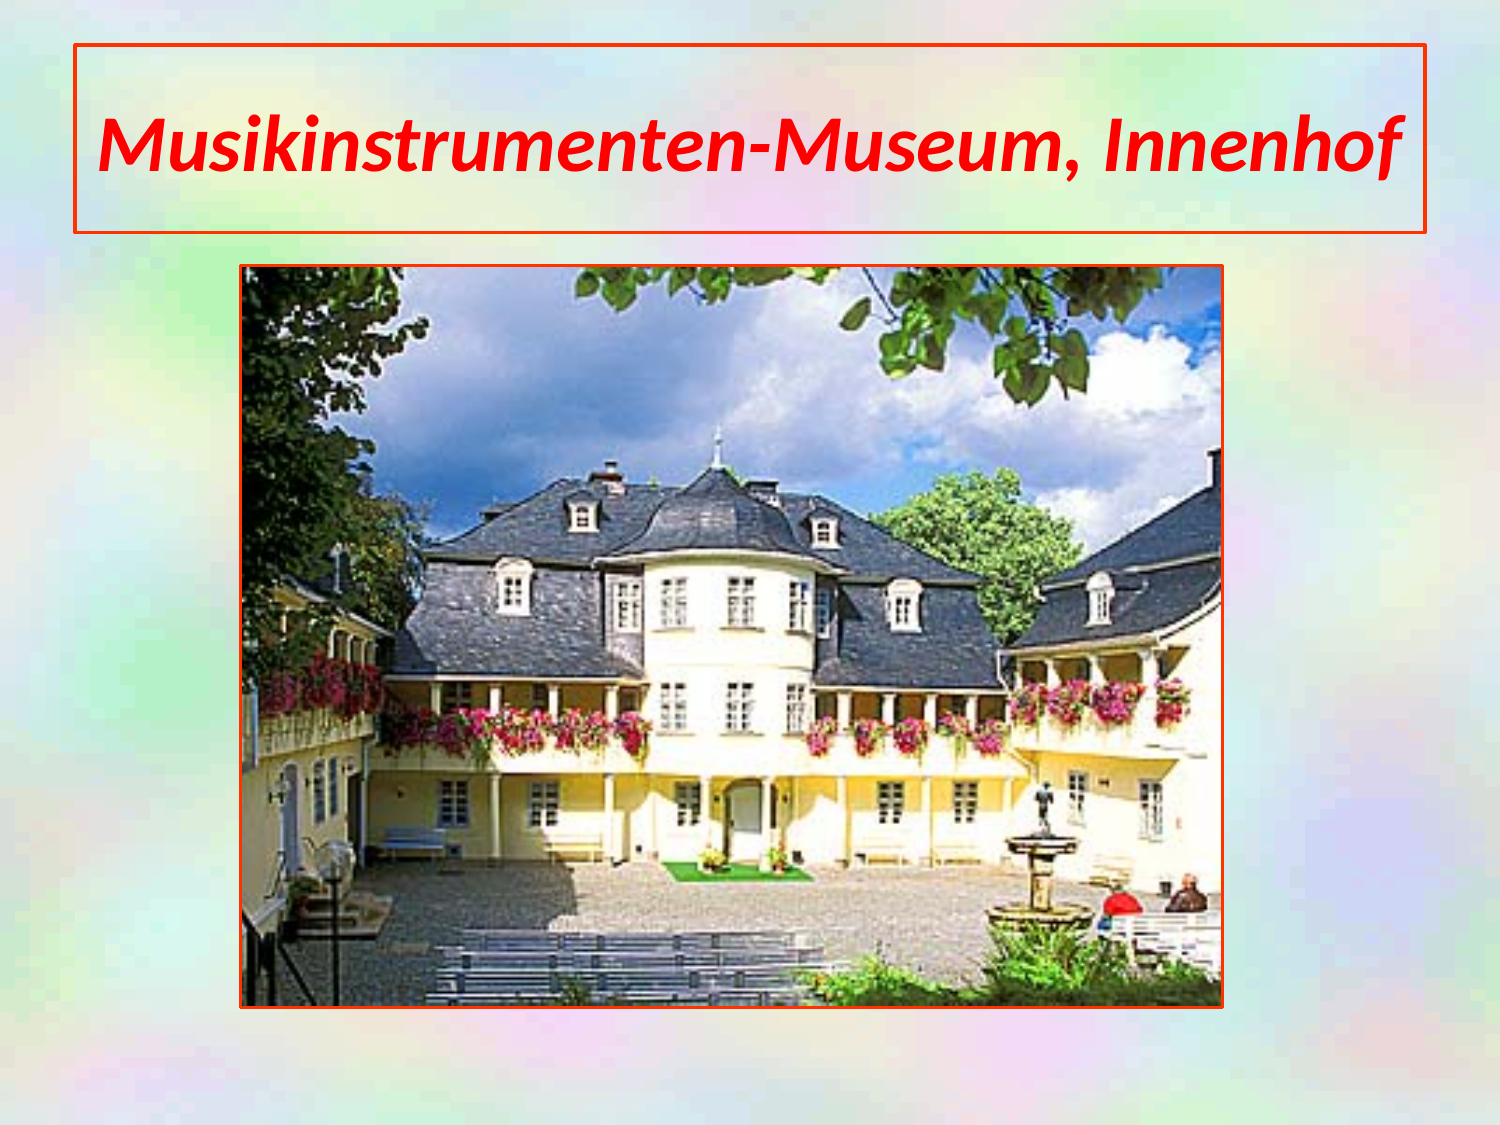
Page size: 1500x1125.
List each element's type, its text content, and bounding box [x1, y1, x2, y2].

title Musikinstrumenten-Museum, Innenhof [75, 45, 1425, 233]
picture [0, 0, 1500, 1125]
